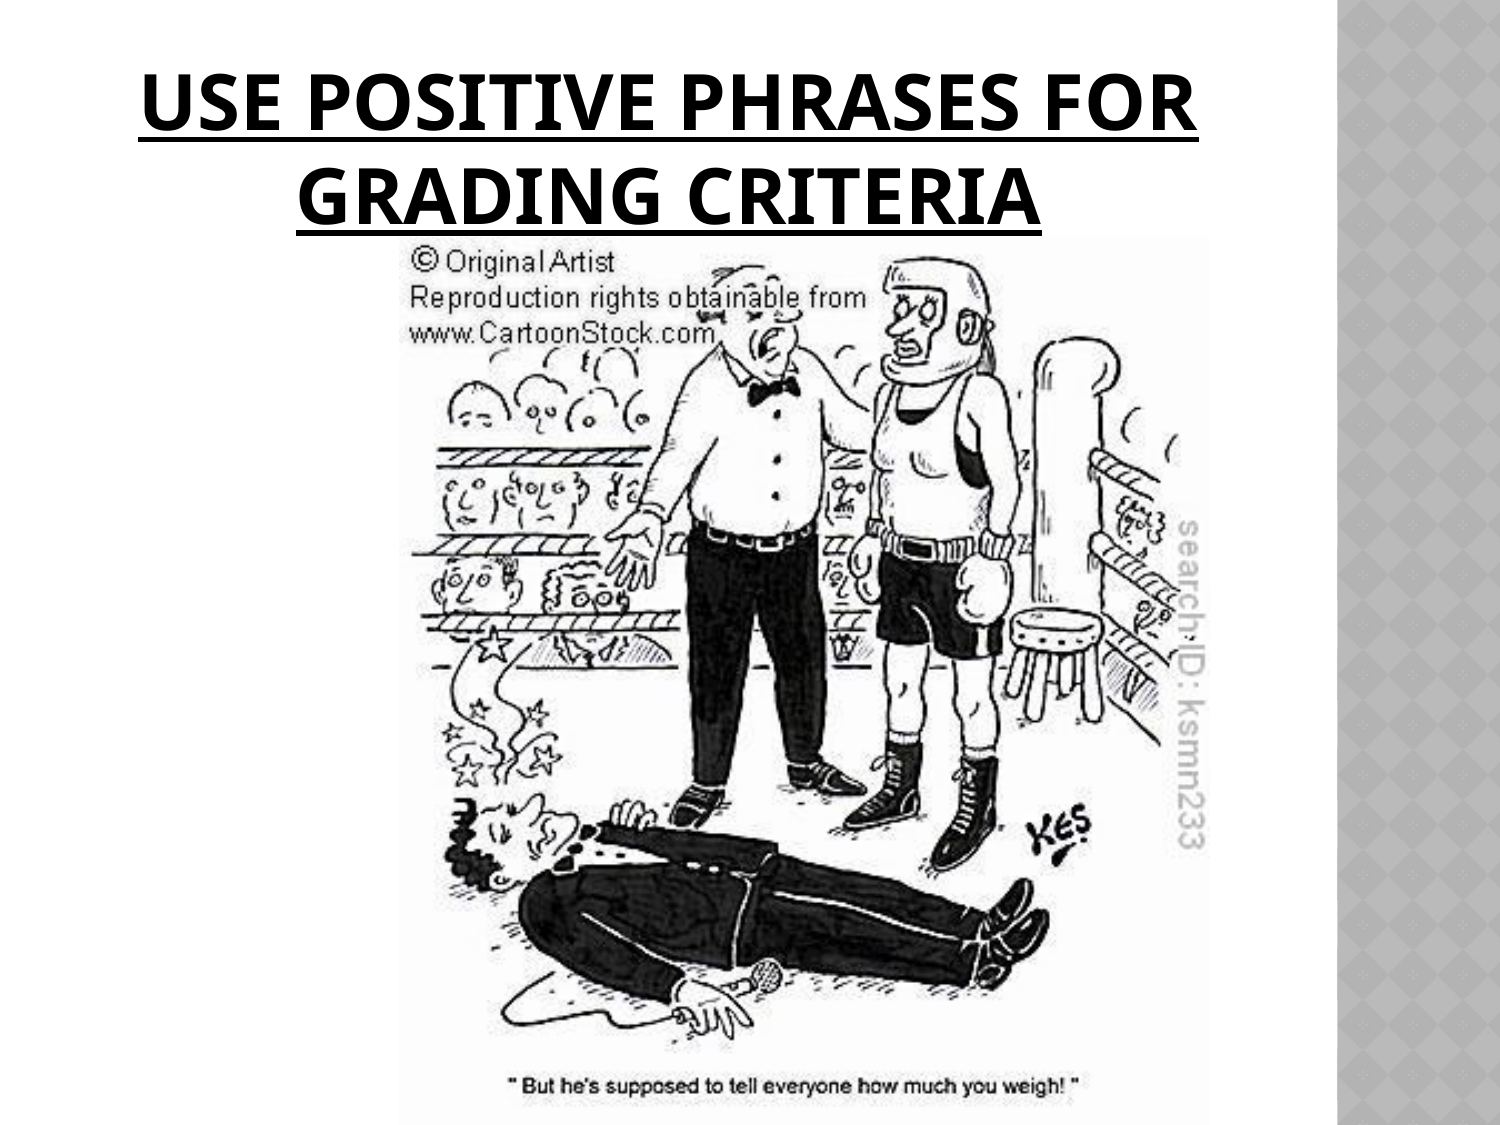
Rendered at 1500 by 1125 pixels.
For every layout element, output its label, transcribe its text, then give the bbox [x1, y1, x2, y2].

picture [399, 237, 1211, 1125]
title Use positive phrases for grading criteria [75, 52, 1263, 240]
